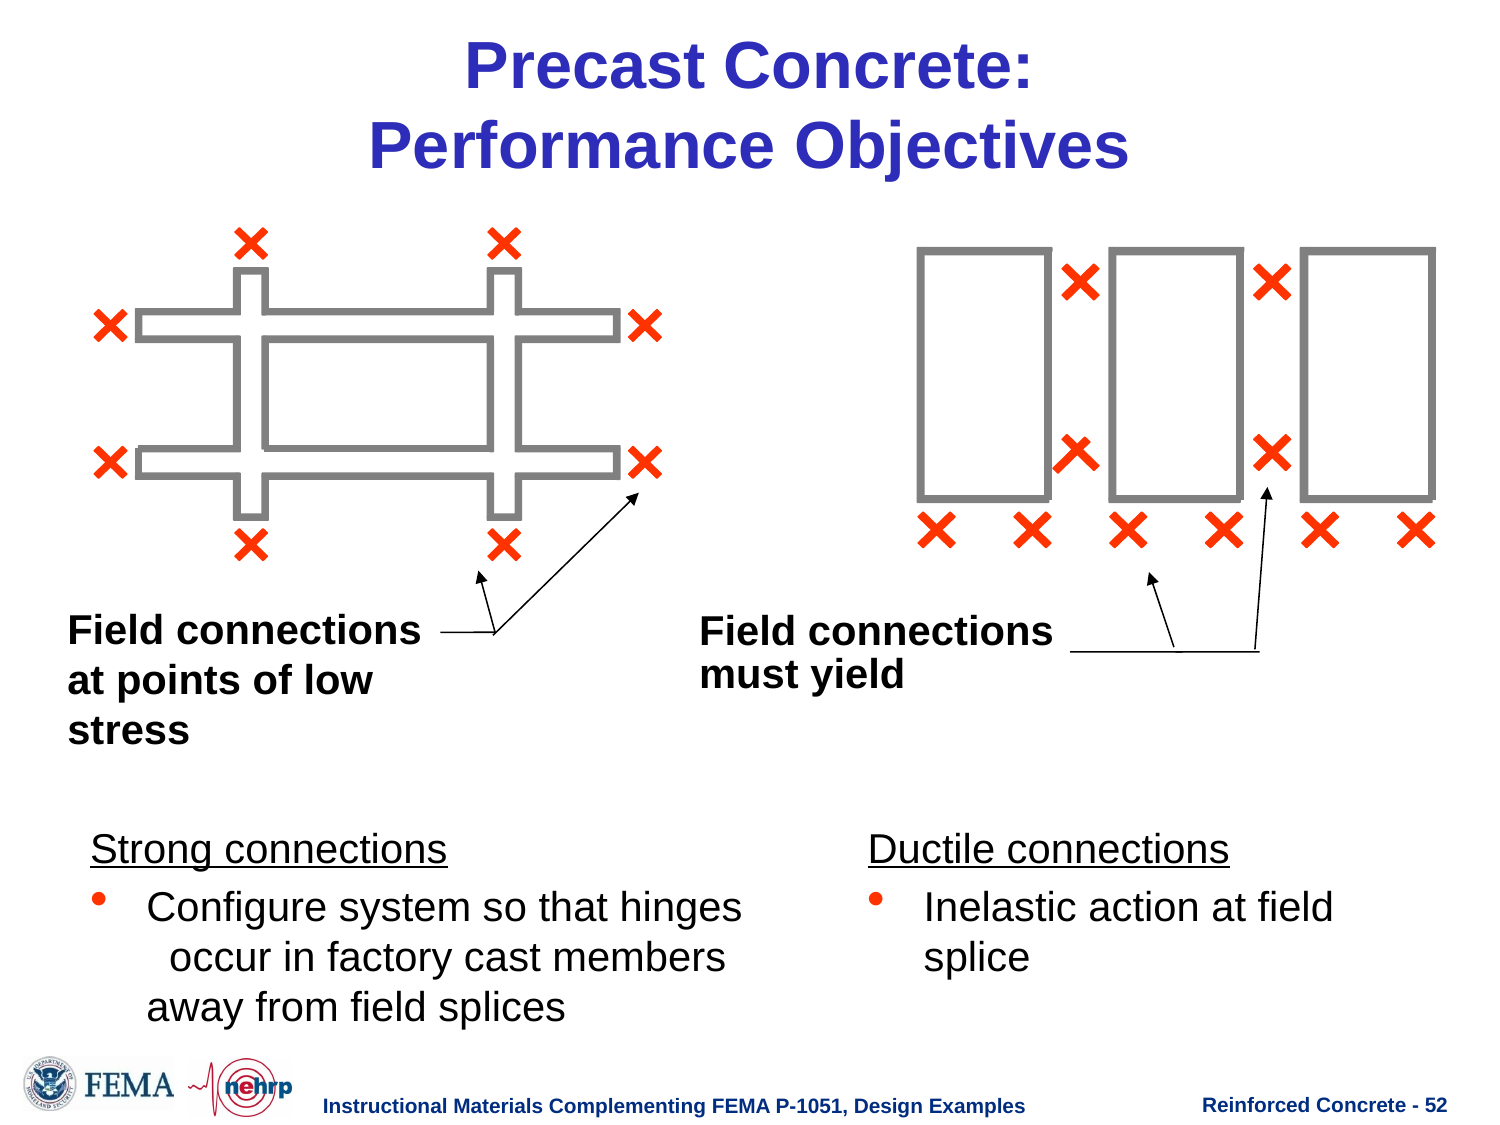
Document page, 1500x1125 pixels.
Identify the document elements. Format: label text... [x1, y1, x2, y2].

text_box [699, 247, 1436, 697]
list Strong connections Configure system so that hinges occur in factory cast members away from field splices [74, 813, 781, 1006]
picture [23, 1056, 174, 1111]
picture [188, 1058, 292, 1117]
footer Instructional Materials Complementing FEMA P-1051, Design Examples [285, 1072, 1104, 1125]
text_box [52, 227, 662, 761]
list Ductile connections Inelastic action at field splice [852, 813, 1426, 1053]
title Precast Concrete: Performance Objectives [74, 0, 1426, 204]
